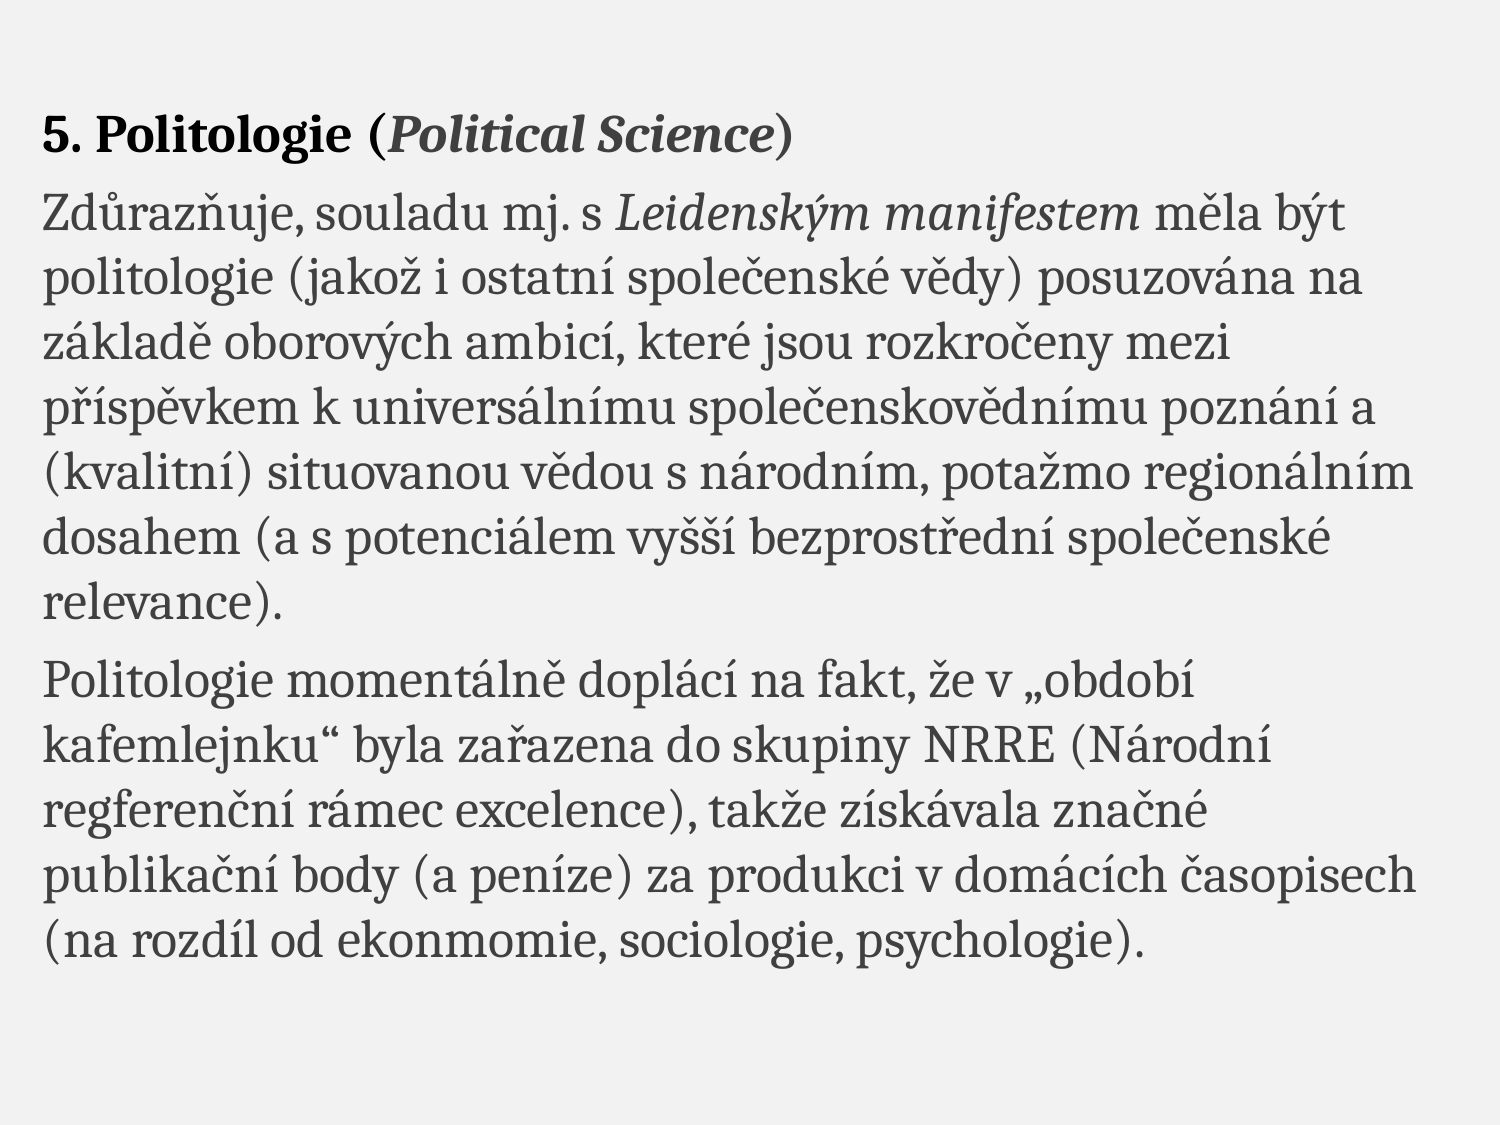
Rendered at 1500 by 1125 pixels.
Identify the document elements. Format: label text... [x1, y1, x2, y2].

list 5. Politologie (Political Science) Zdůrazňuje, souladu mj. s Leidenským manifestem měla být politologie (jakož i ostatní společenské vědy) posuzována na základě oborových ambicí, které jsou rozkročeny mezi příspěvkem k universálnímu společenskovědnímu poznání a (kvalitní) situovanou vědou s národním, potažmo regionálním dosahem (a s potenciálem vyšší bezprostřední společenské relevance). Politologie momentálně doplácí na fakt, že v „období kafemlejnku“ byla zařazena do skupiny NRRE (Národní regferenční rámec excelence), takže získávala značné publikační body (a peníze) za produkci v domácích časopisech (na rozdíl od ekonmomie, sociologie, psychologie). [27, 90, 1451, 1090]
